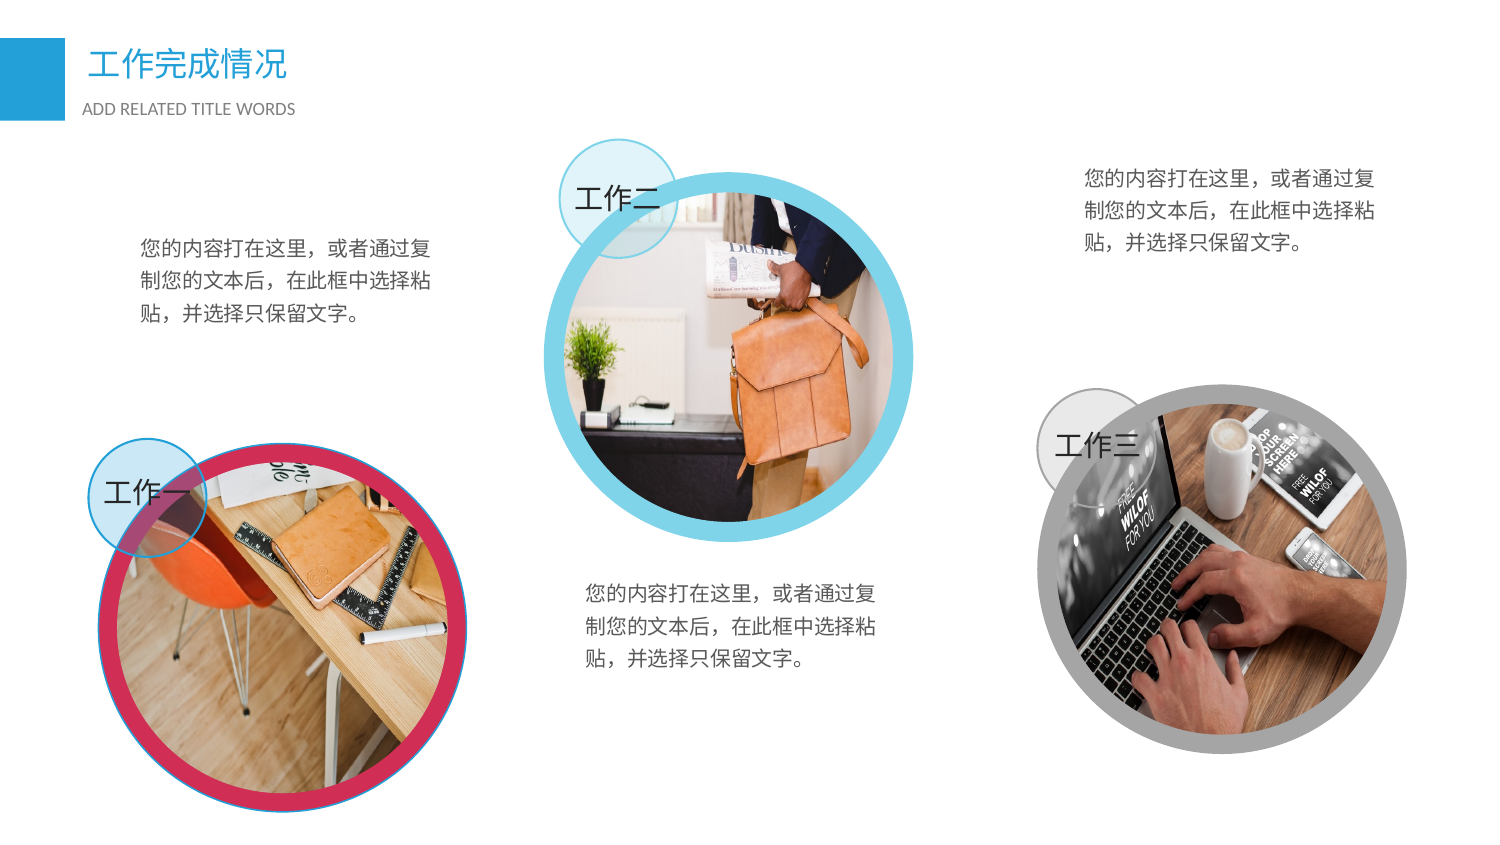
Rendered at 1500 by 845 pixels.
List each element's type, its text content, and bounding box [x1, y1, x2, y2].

text_box [566, 139, 671, 171]
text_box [1037, 384, 1407, 754]
text_box [88, 477, 93, 521]
text_box 您的内容打在这里，或者通过复制您的文本后，在此框中选择粘贴，并选择只保留文字。 [1072, 152, 1392, 261]
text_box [544, 172, 913, 542]
text_box 您的内容打在这里，或者通过复制您的文本后，在此框中选择粘贴，并选择只保留文字。 [574, 567, 894, 677]
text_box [98, 443, 467, 813]
text_box 您的内容打在这里，或者通过复制您的文本后，在此框中选择粘贴，并选择只保留文字。 [129, 222, 449, 331]
